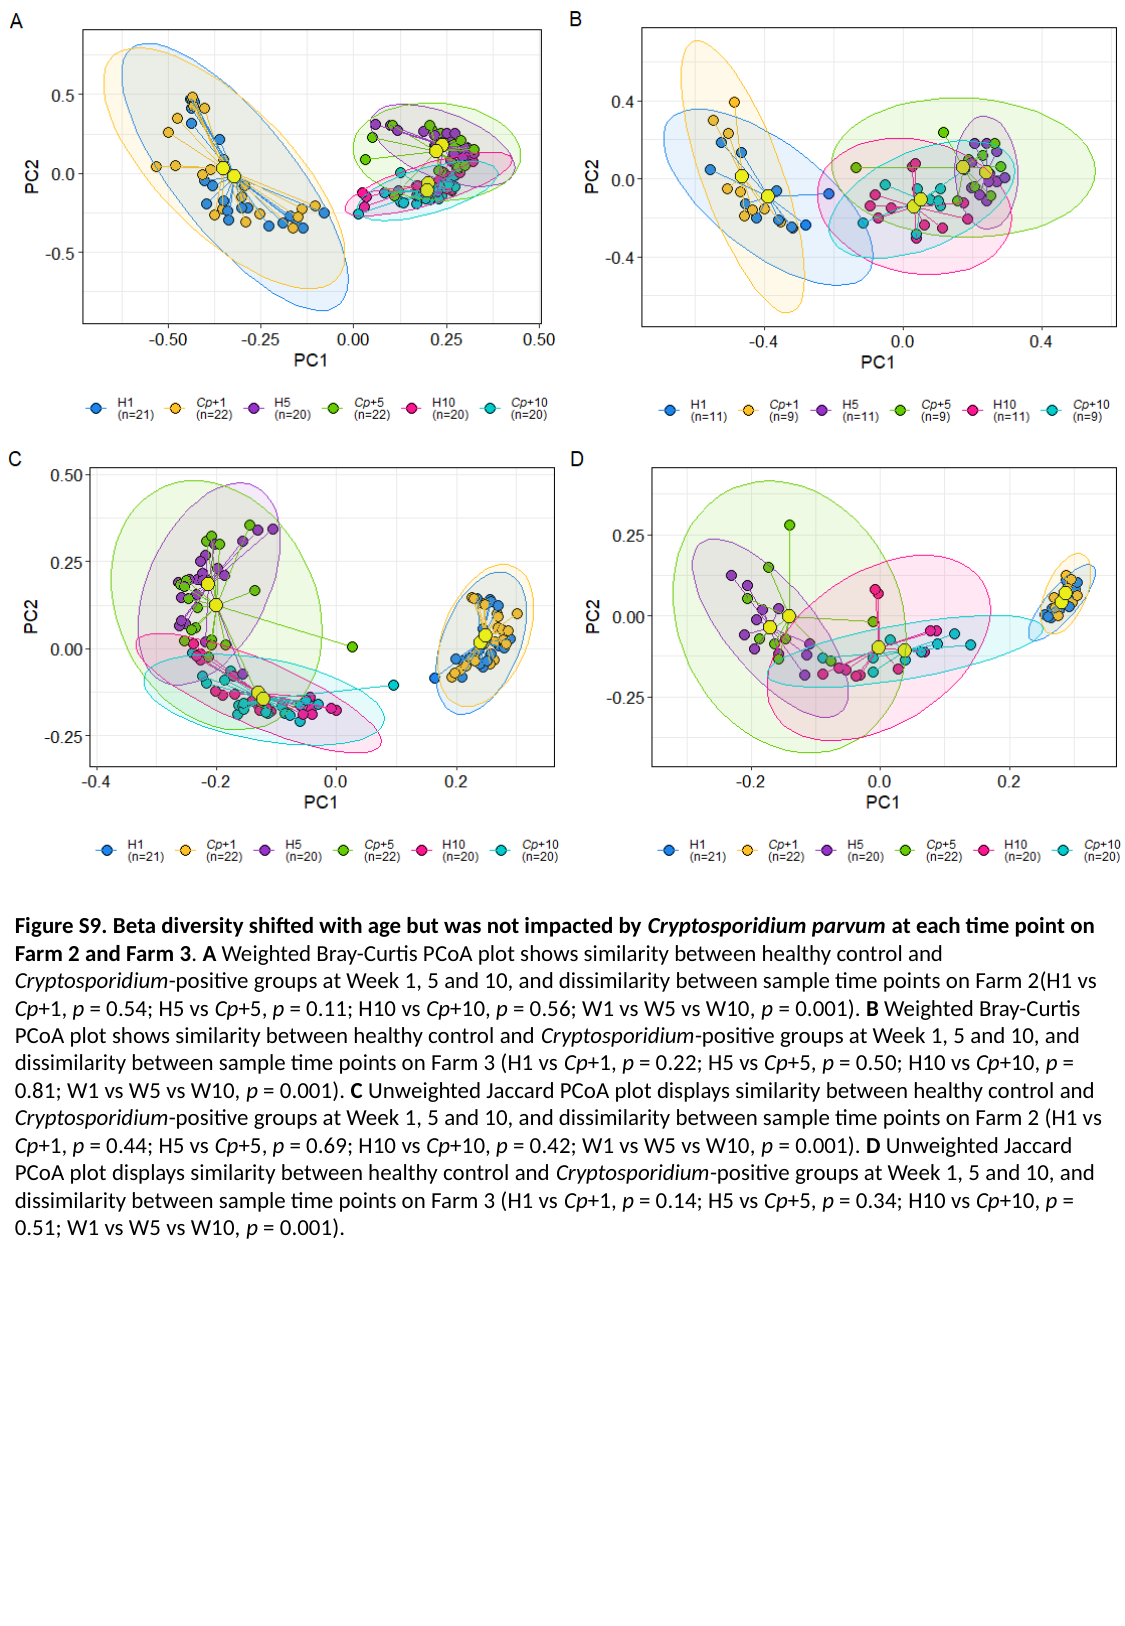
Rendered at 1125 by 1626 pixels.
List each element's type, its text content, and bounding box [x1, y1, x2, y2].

picture [0, 0, 1125, 880]
text_box Figure S9. Beta diversity shifted with age but was not impacted by Cryptosporidium parvum at each time point on Farm 2 and Farm 3. A Weighted Bray-Curtis PCoA plot shows similarity between healthy control and Cryptosporidium-positive groups at Week 1, 5 and 10, and dissimilarity between sample time points on Farm 2(H1 vs Cp+1, p = 0.54; H5 vs Cp+5, p = 0.11; H10 vs Cp+10, p = 0.56; W1 vs W5 vs W10, p = 0.001). B Weighted Bray-Curtis PCoA plot shows similarity between healthy control and Cryptosporidium-positive groups at Week 1, 5 and 10, and dissimilarity between sample time points on Farm 3 (H1 vs Cp+1, p = 0.22; H5 vs Cp+5, p = 0.50; H10 vs Cp+10, p = 0.81; W1 vs W5 vs W10, p = 0.001). C Unweighted Jaccard PCoA plot displays similarity between healthy control and Cryptosporidium-positive groups at Week 1, 5 and 10, and dissimilarity between sample time points on Farm 2 (H1 vs Cp+1, p = 0.44; H5 vs Cp+5, p = 0.69; H10 vs Cp+10, p = 0.42; W1 vs W5 vs W10, p = 0.001). D Unweighted Jaccard PCoA plot displays similarity between healthy control and Cryptosporidium-positive groups at Week 1, 5 and 10, and dissimilarity between sample time points on Farm 3 (H1 vs Cp+1, p = 0.14; H5 vs Cp+5, p = 0.34; H10 vs Cp+10, p = 0.51; W1 vs W5 vs W10, p = 0.001). [0, 903, 1125, 1248]
